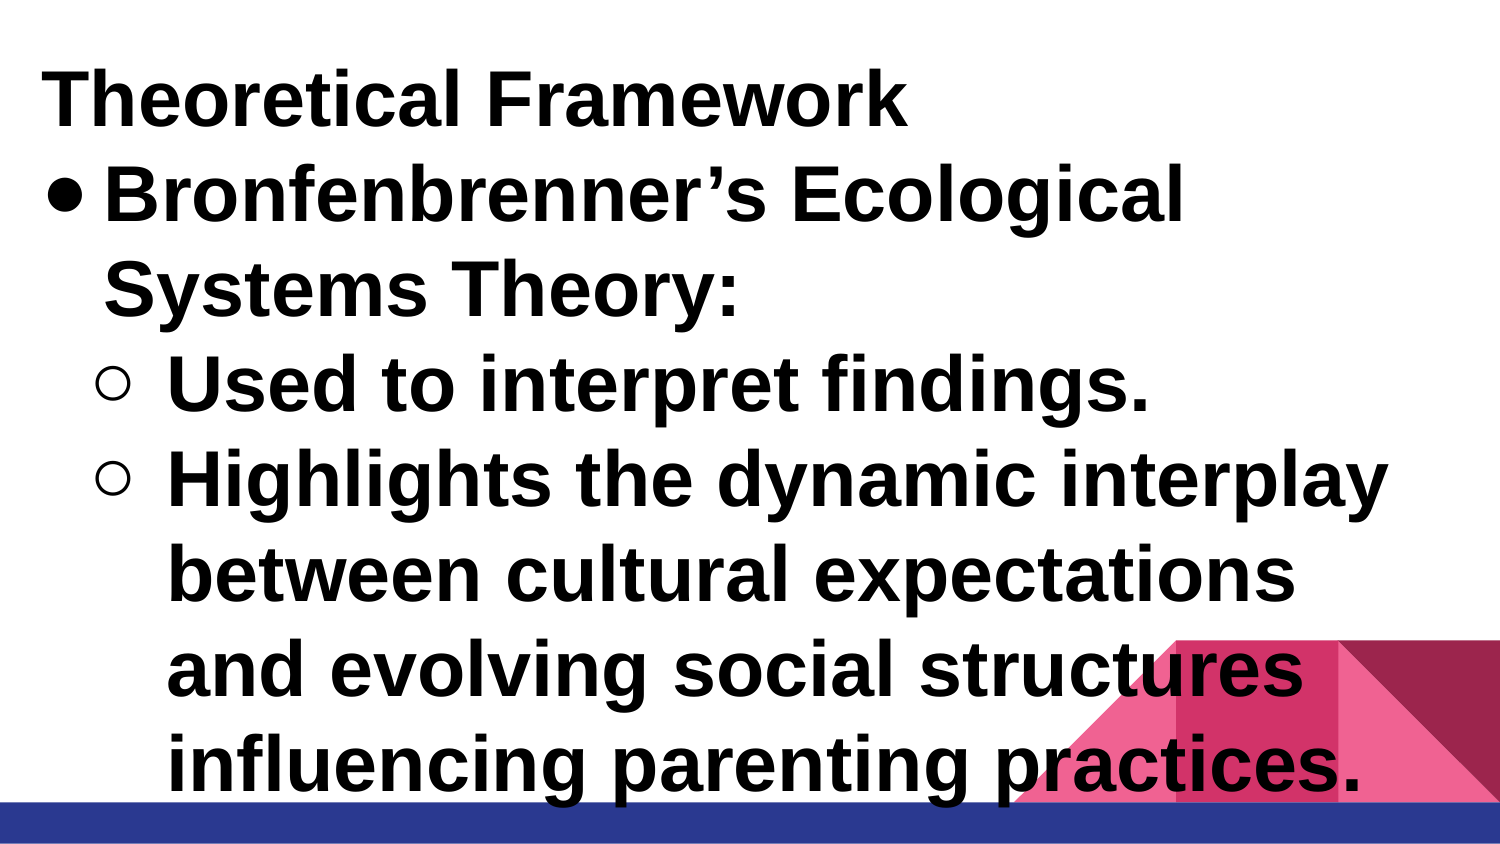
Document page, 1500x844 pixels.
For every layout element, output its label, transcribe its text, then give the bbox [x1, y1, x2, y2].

list Theoretical Framework Bronfenbrenner’s Ecological Systems Theory: Used to interpret findings. Highlights the dynamic interplay between cultural expectations and evolving social structures influencing parenting practices. [26, 32, 1449, 797]
